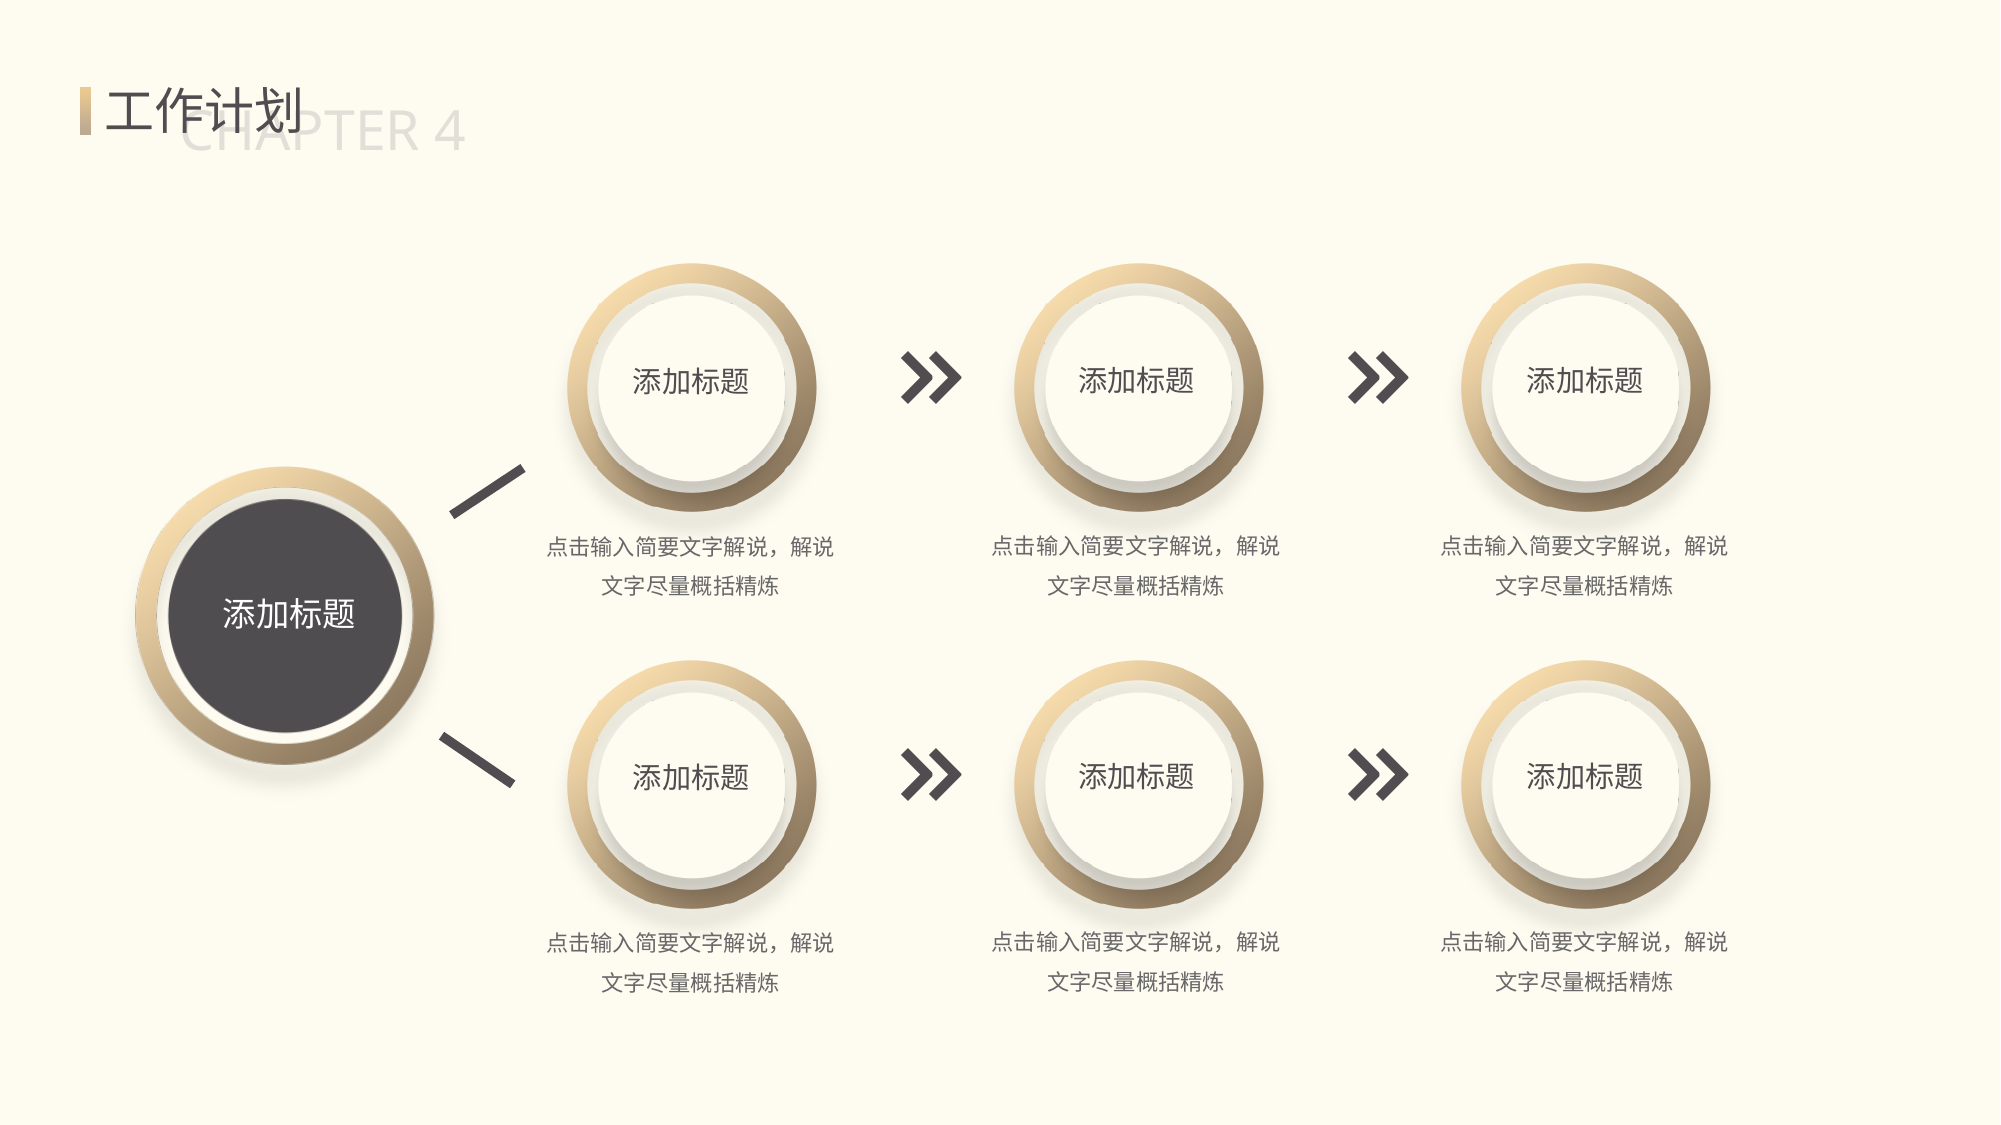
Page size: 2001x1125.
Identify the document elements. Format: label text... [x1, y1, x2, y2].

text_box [451, 467, 524, 516]
picture [998, 659, 1278, 944]
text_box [441, 735, 513, 785]
text_box 点击输入简要文字解说，解说文字尽量概括精炼 [975, 511, 1298, 607]
text_box 点击输入简要文字解说，解说文字尽量概括精炼 [529, 908, 852, 1004]
picture [80, 87, 91, 136]
picture [1347, 748, 1410, 801]
picture [1445, 263, 1725, 547]
picture [1347, 351, 1410, 404]
picture [900, 351, 963, 404]
picture [1445, 659, 1725, 944]
text_box 工作计划 [89, 72, 320, 147]
picture [551, 263, 831, 547]
text_box 点击输入简要文字解说，解说文字尽量概括精炼 [1423, 908, 1746, 1003]
picture [551, 659, 831, 944]
picture [119, 466, 450, 803]
picture [900, 748, 963, 801]
picture [998, 263, 1278, 547]
text_box CHAPTER 4 [164, 87, 482, 170]
text_box 点击输入简要文字解说，解说文字尽量概括精炼 [529, 512, 852, 607]
text_box 点击输入简要文字解说，解说文字尽量概括精炼 [975, 908, 1298, 1003]
text_box 点击输入简要文字解说，解说文字尽量概括精炼 [1423, 511, 1746, 607]
